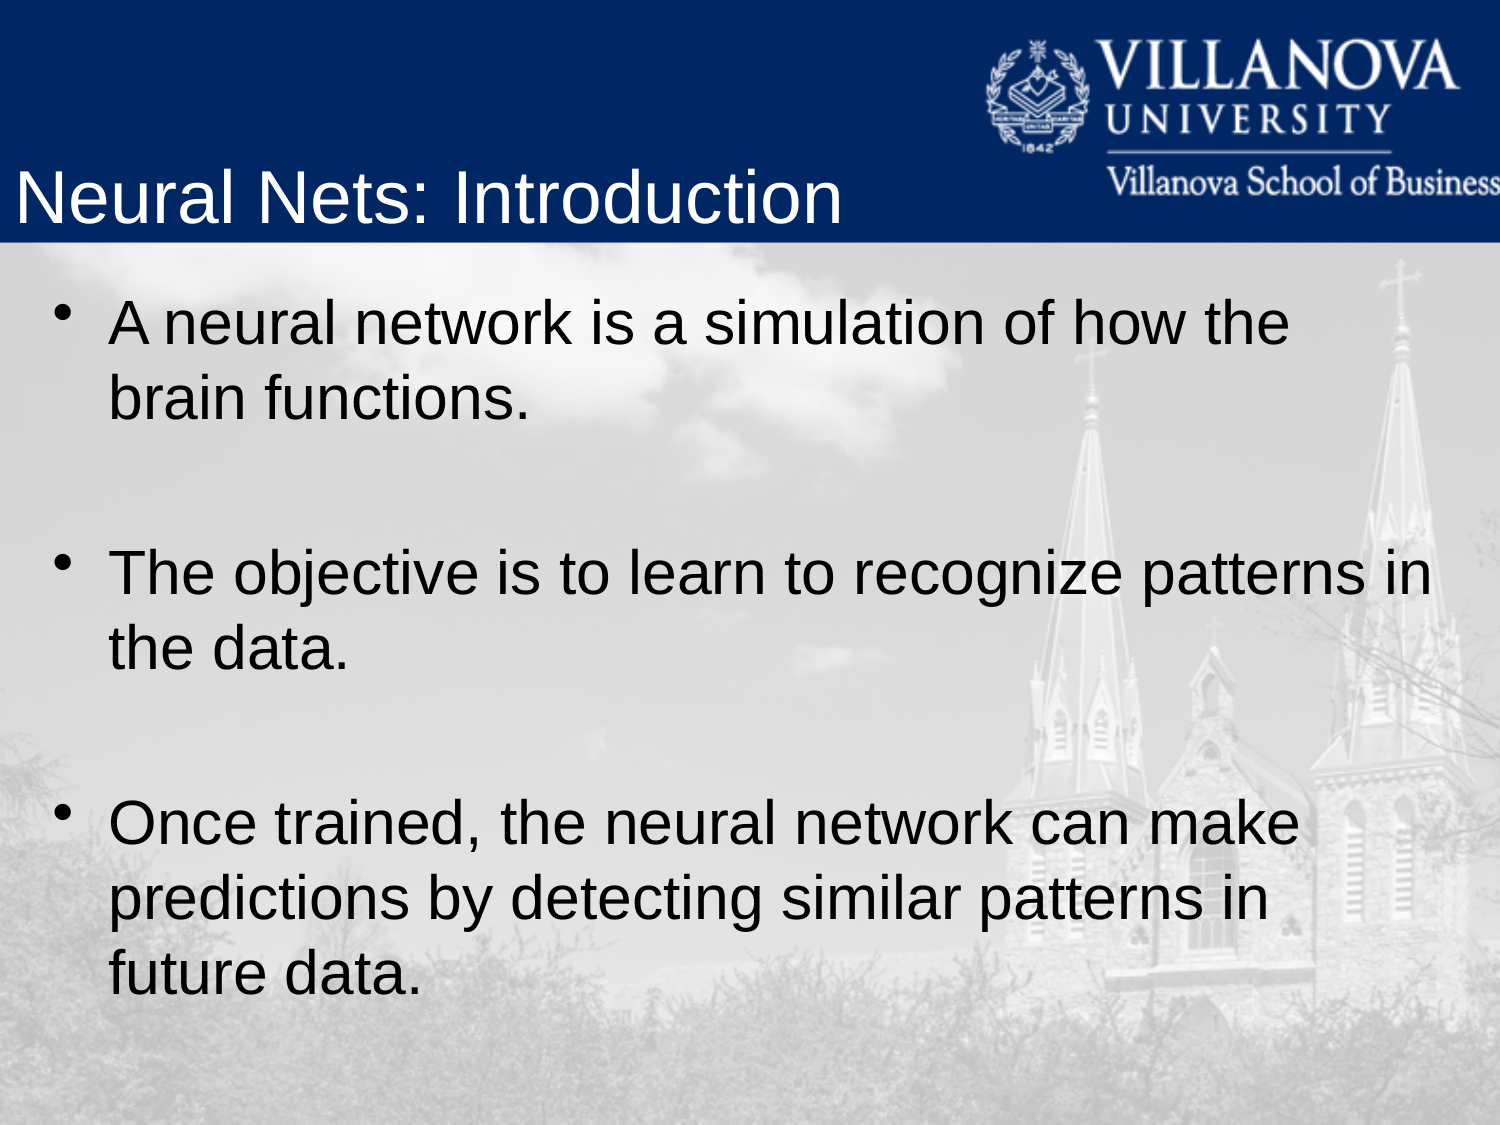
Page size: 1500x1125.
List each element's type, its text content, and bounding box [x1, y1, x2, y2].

picture [0, 288, 1500, 1125]
text_box A neural network is a simulation of how the brain functions. The objective is to learn to recognize patterns in the data. Once trained, the neural network can make predictions by detecting similar patterns in future data. [37, 288, 1463, 950]
text_box Neural Nets: Introduction [0, 99, 1500, 288]
picture [0, 0, 1500, 99]
